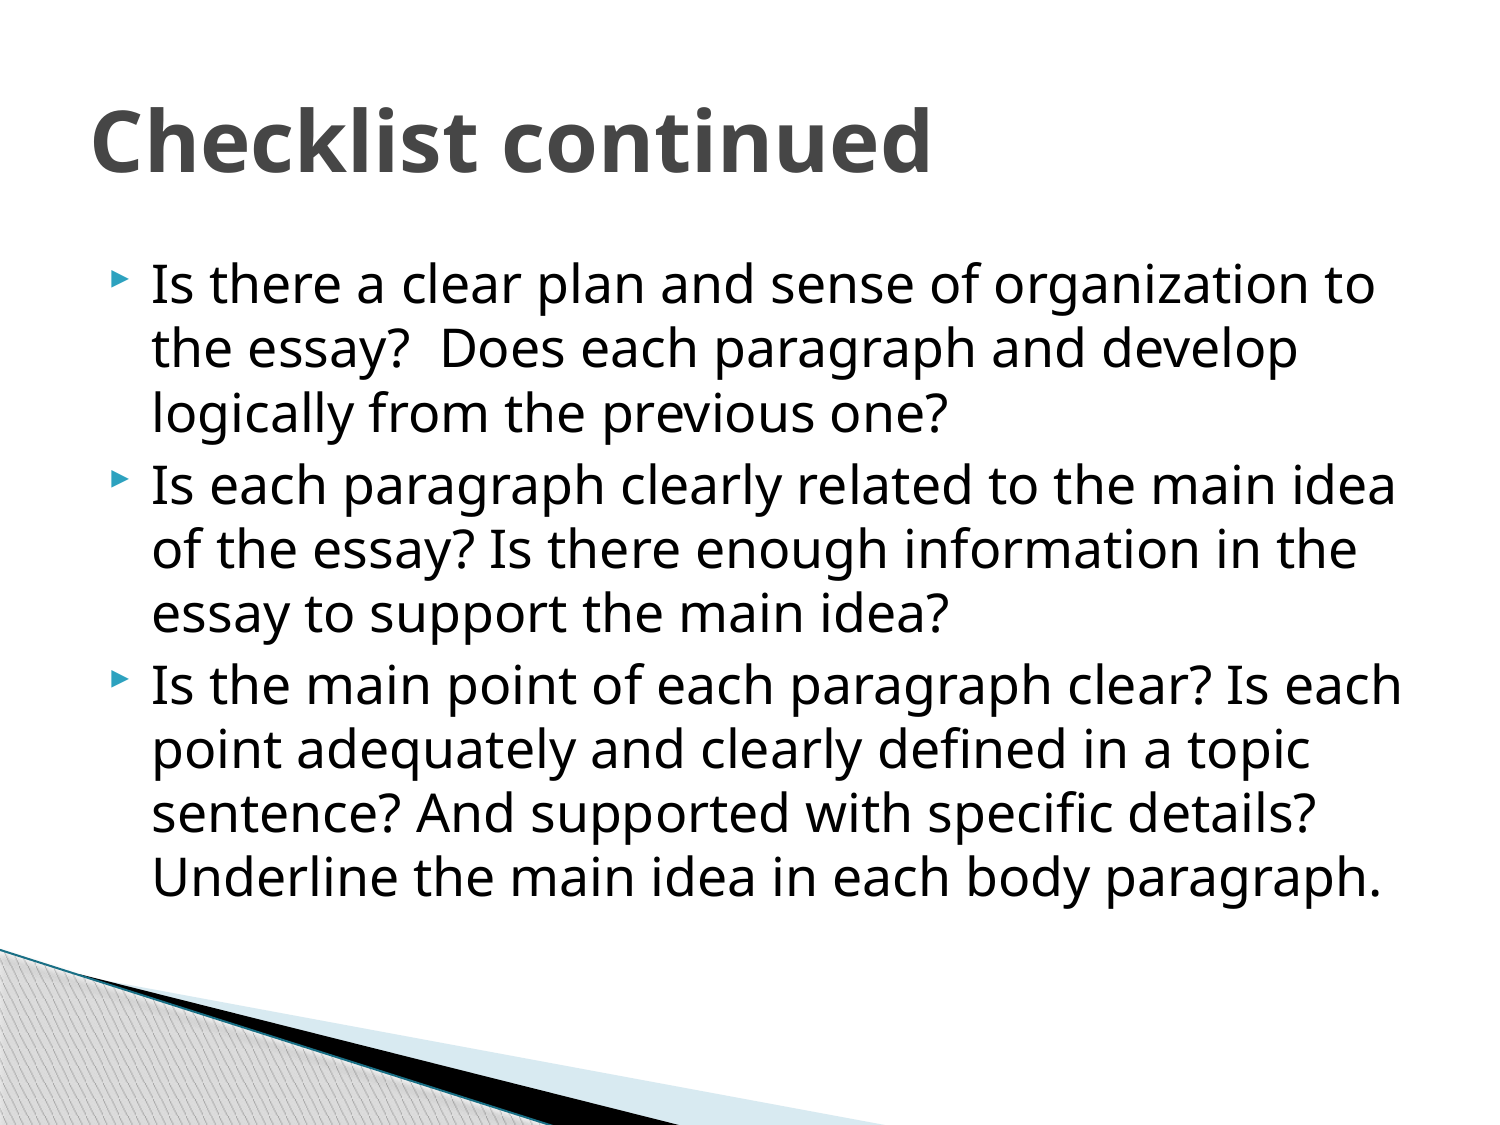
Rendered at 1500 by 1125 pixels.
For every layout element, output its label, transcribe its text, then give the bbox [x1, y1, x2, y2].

list Is there a clear plan and sense of organization to the essay? Does each paragraph and develop logically from the previous one? Is each paragraph clearly related to the main idea of the essay? Is there enough information in the essay to support the main idea? Is the main point of each paragraph clear? Is each point adequately and clearly defined in a topic sentence? And supported with specific details? Underline the main idea in each body paragraph. [75, 243, 1425, 986]
title Checklist continued [75, 45, 1425, 233]
